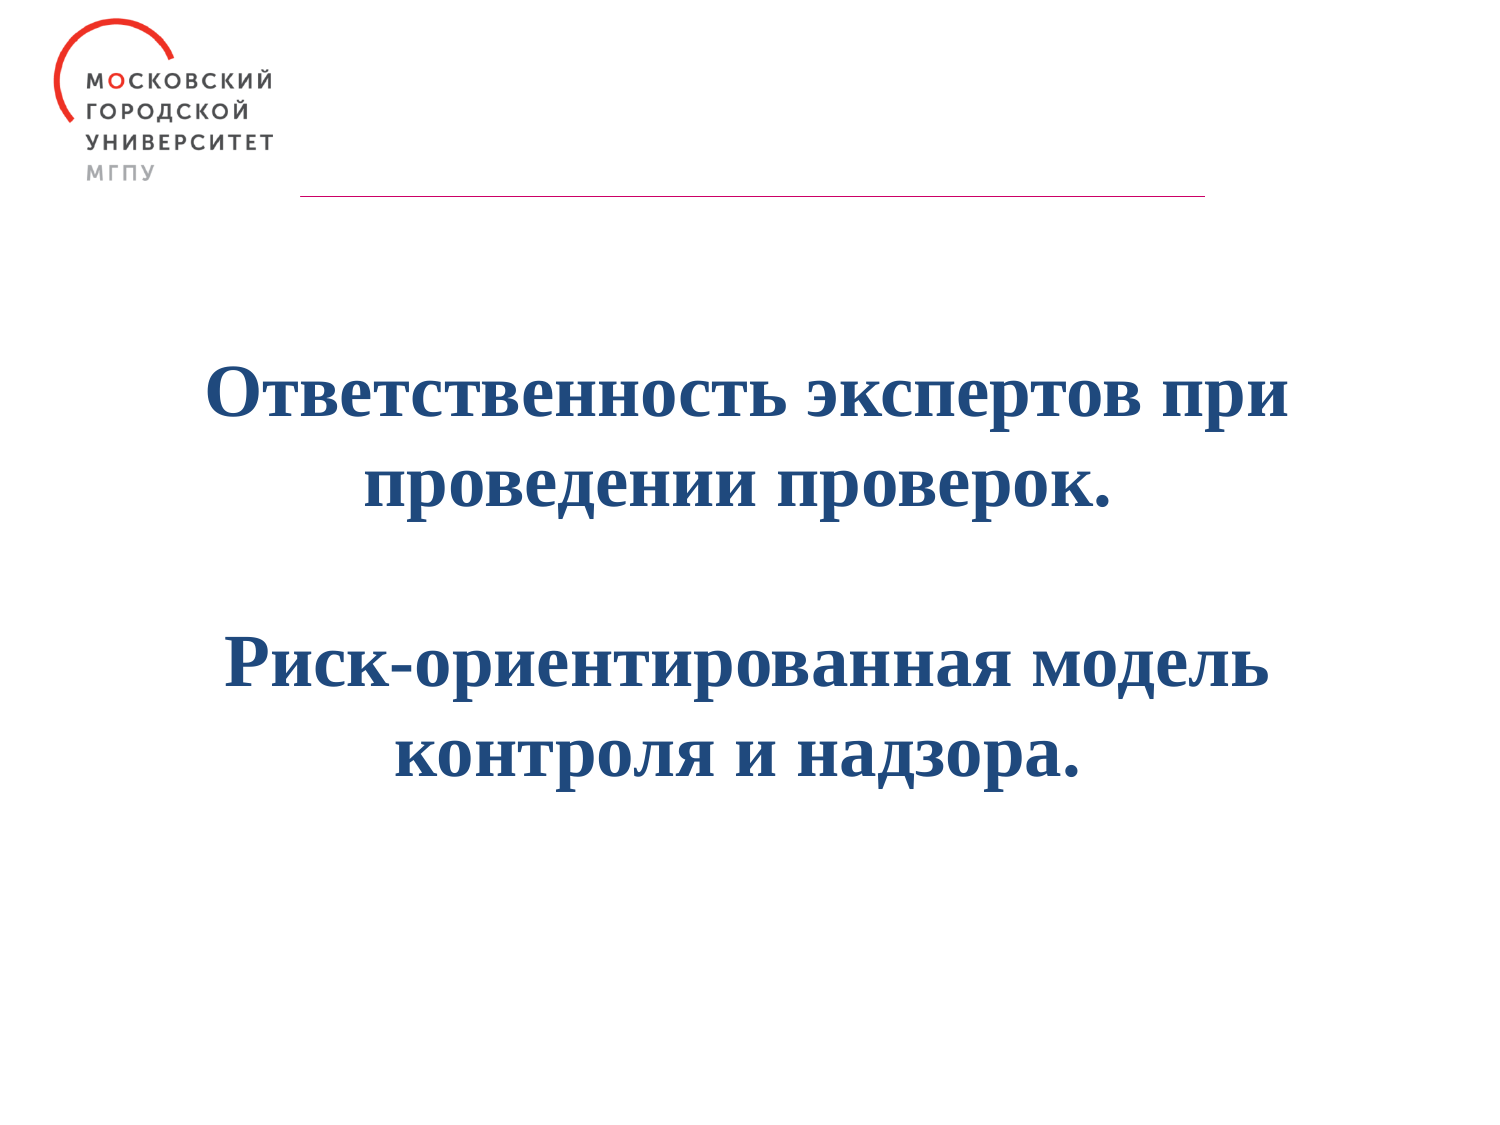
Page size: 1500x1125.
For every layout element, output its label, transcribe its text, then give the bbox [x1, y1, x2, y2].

text_box Ответственность экспертов при проведении проверок. Риск-ориентированная модель контроля и надзора. [47, 243, 1448, 1012]
picture [47, 15, 301, 206]
